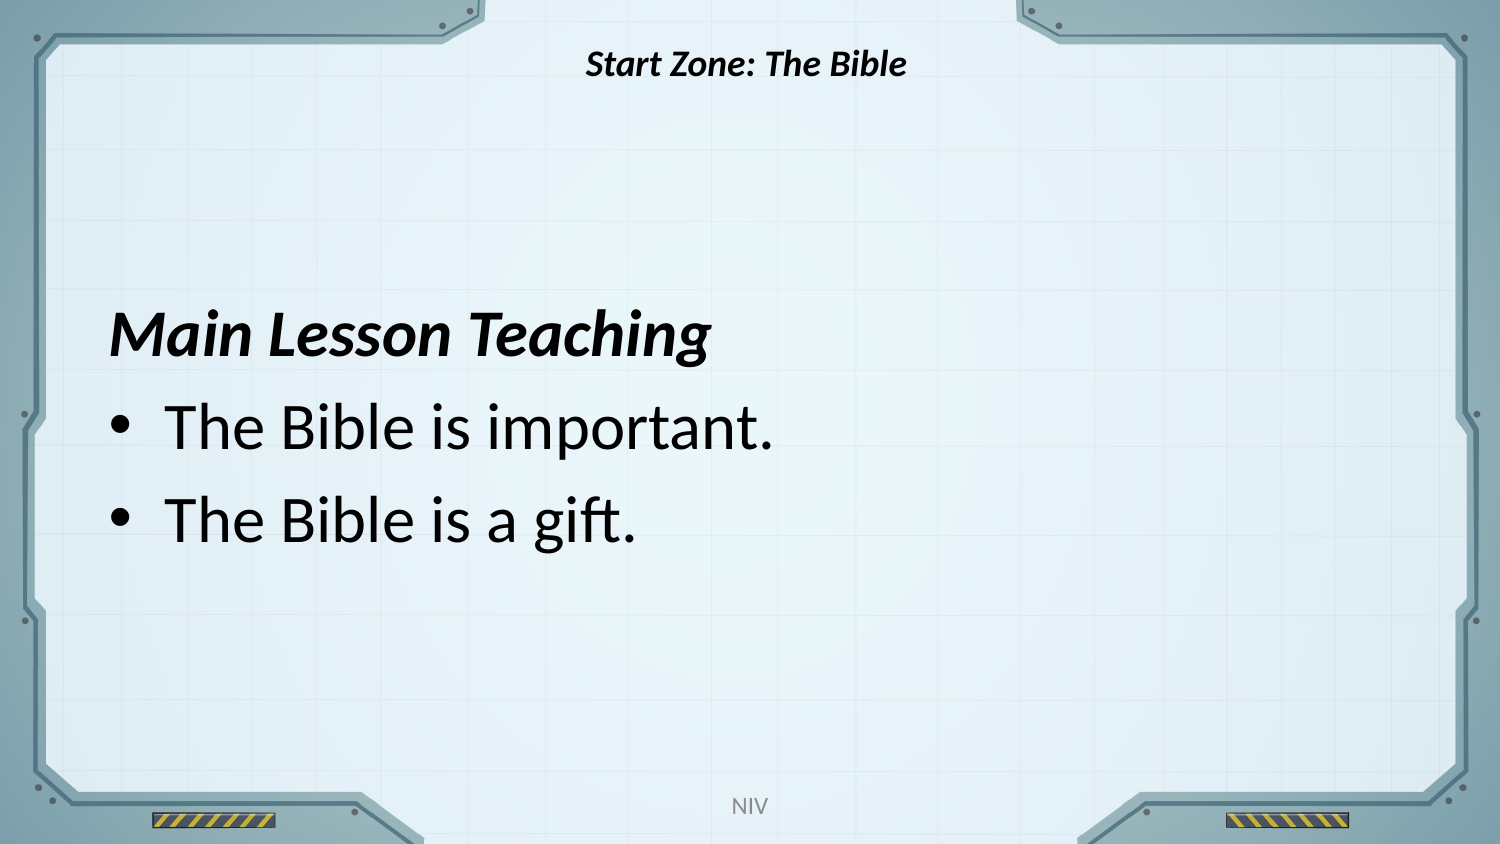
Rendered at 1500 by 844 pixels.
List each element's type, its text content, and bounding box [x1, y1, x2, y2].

text_box Start Zone: The Bible [502, 31, 992, 91]
picture [0, 0, 1500, 844]
list Main Lesson Teaching The Bible is important. The Bible is a gift. [93, 142, 1400, 704]
footer NIV [512, 782, 988, 828]
